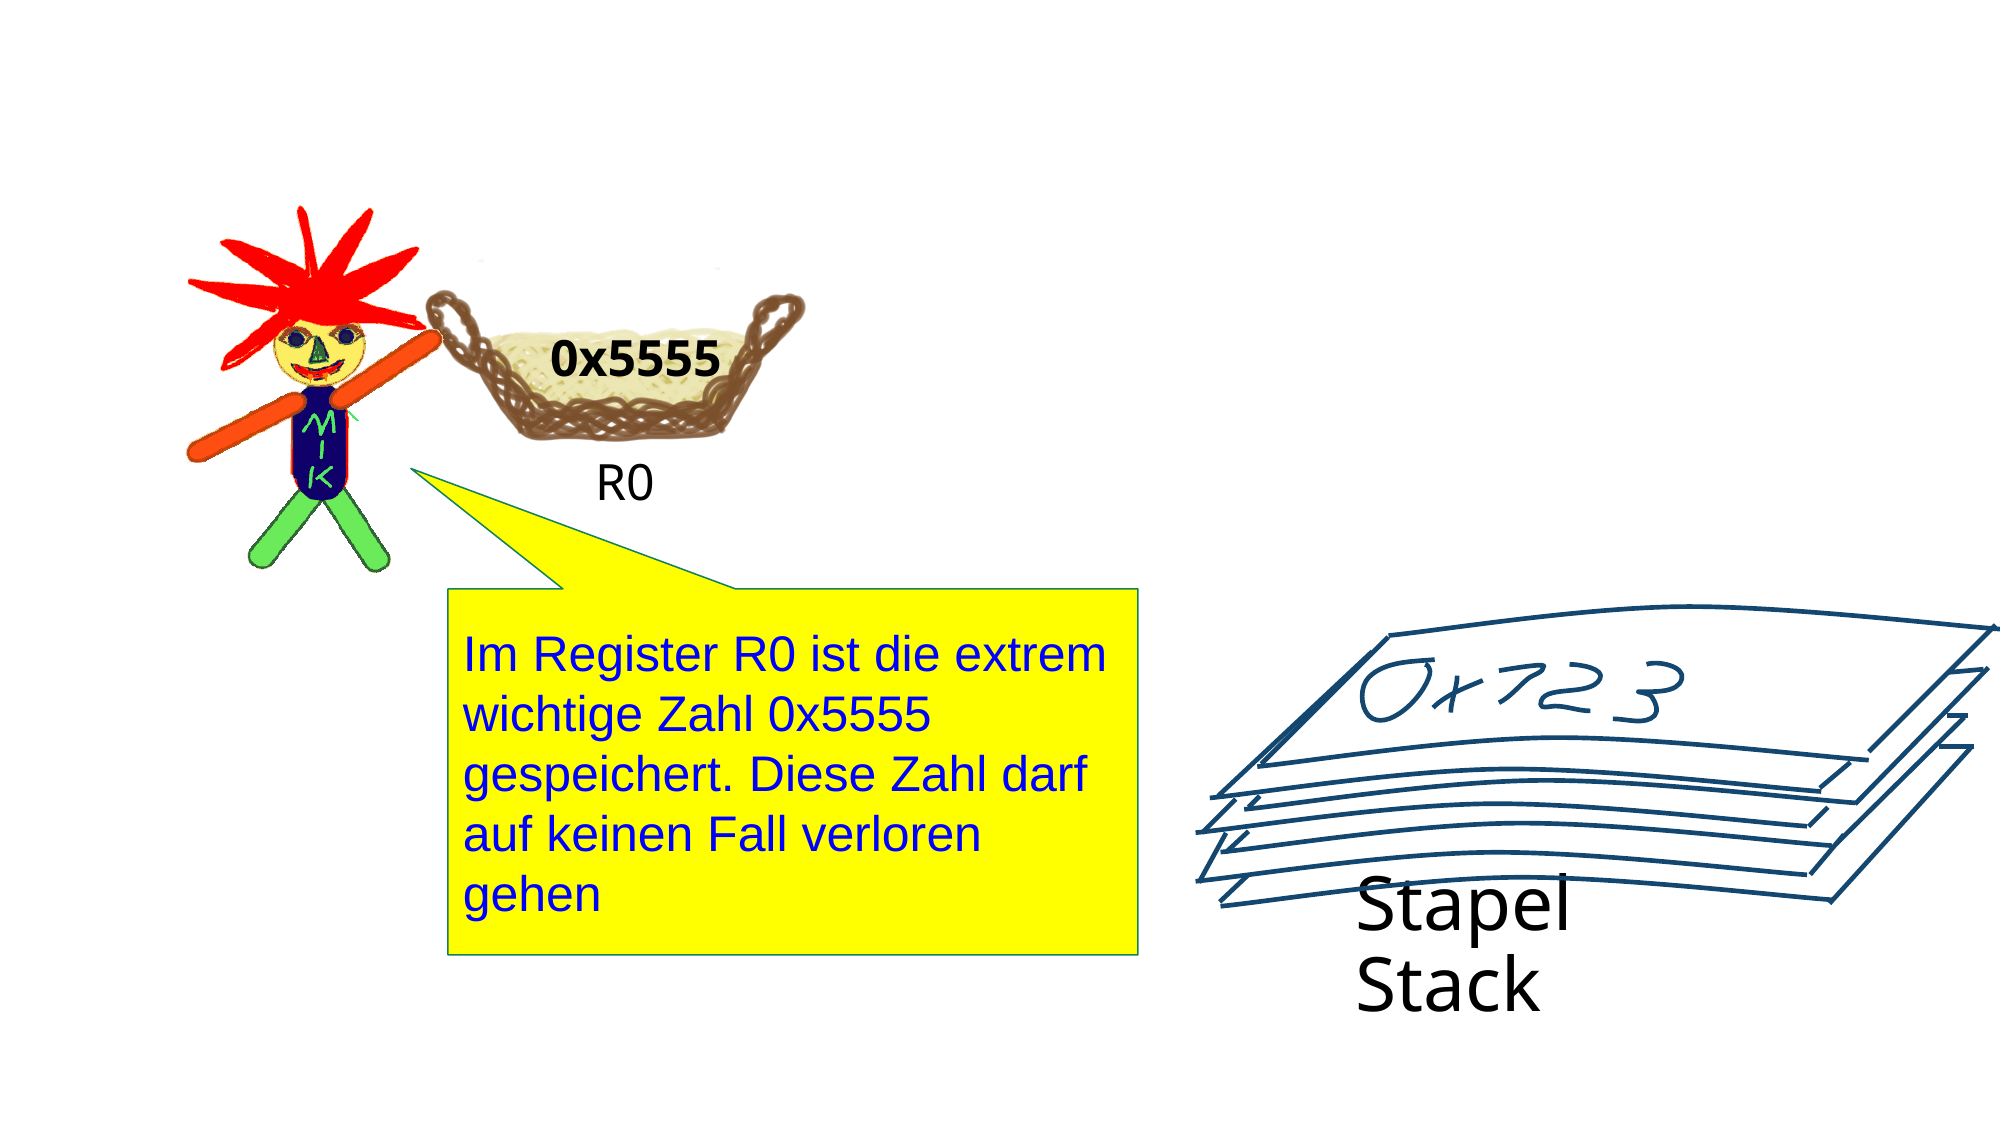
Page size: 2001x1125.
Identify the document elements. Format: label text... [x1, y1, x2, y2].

text_box Im Register R0 ist die extrem wichtige Zahl 0x5555 gespeichert. Diese Zahl darf auf keinen Fall verloren gehen [447, 543, 1138, 955]
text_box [1195, 606, 2000, 907]
picture [159, 196, 848, 581]
title Stapel Stack [1340, 915, 1785, 987]
